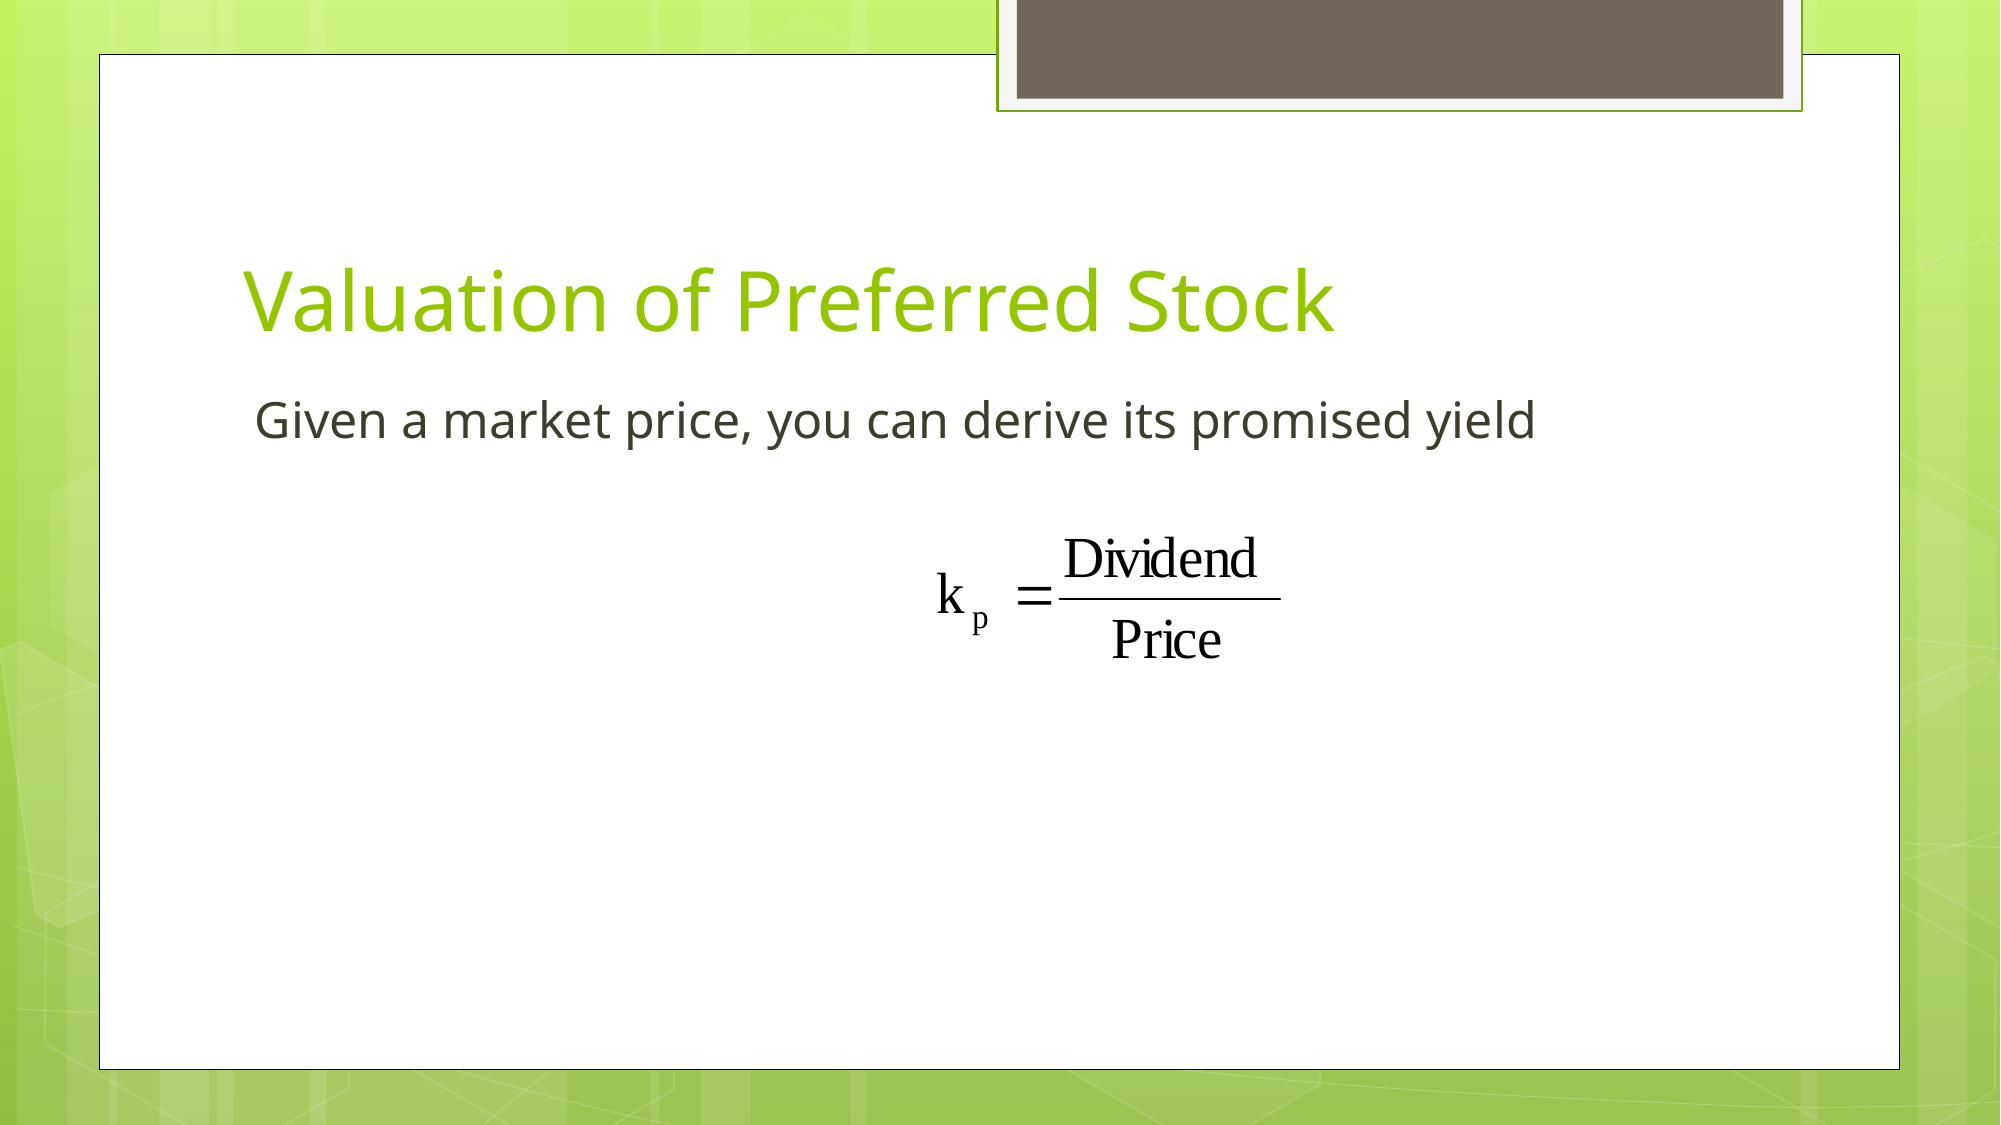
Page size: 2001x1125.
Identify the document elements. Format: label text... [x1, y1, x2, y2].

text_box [927, 521, 1289, 669]
title Valuation of Preferred Stock [228, 168, 1765, 357]
list Given a market price, you can derive its promised yield [228, 381, 1711, 957]
